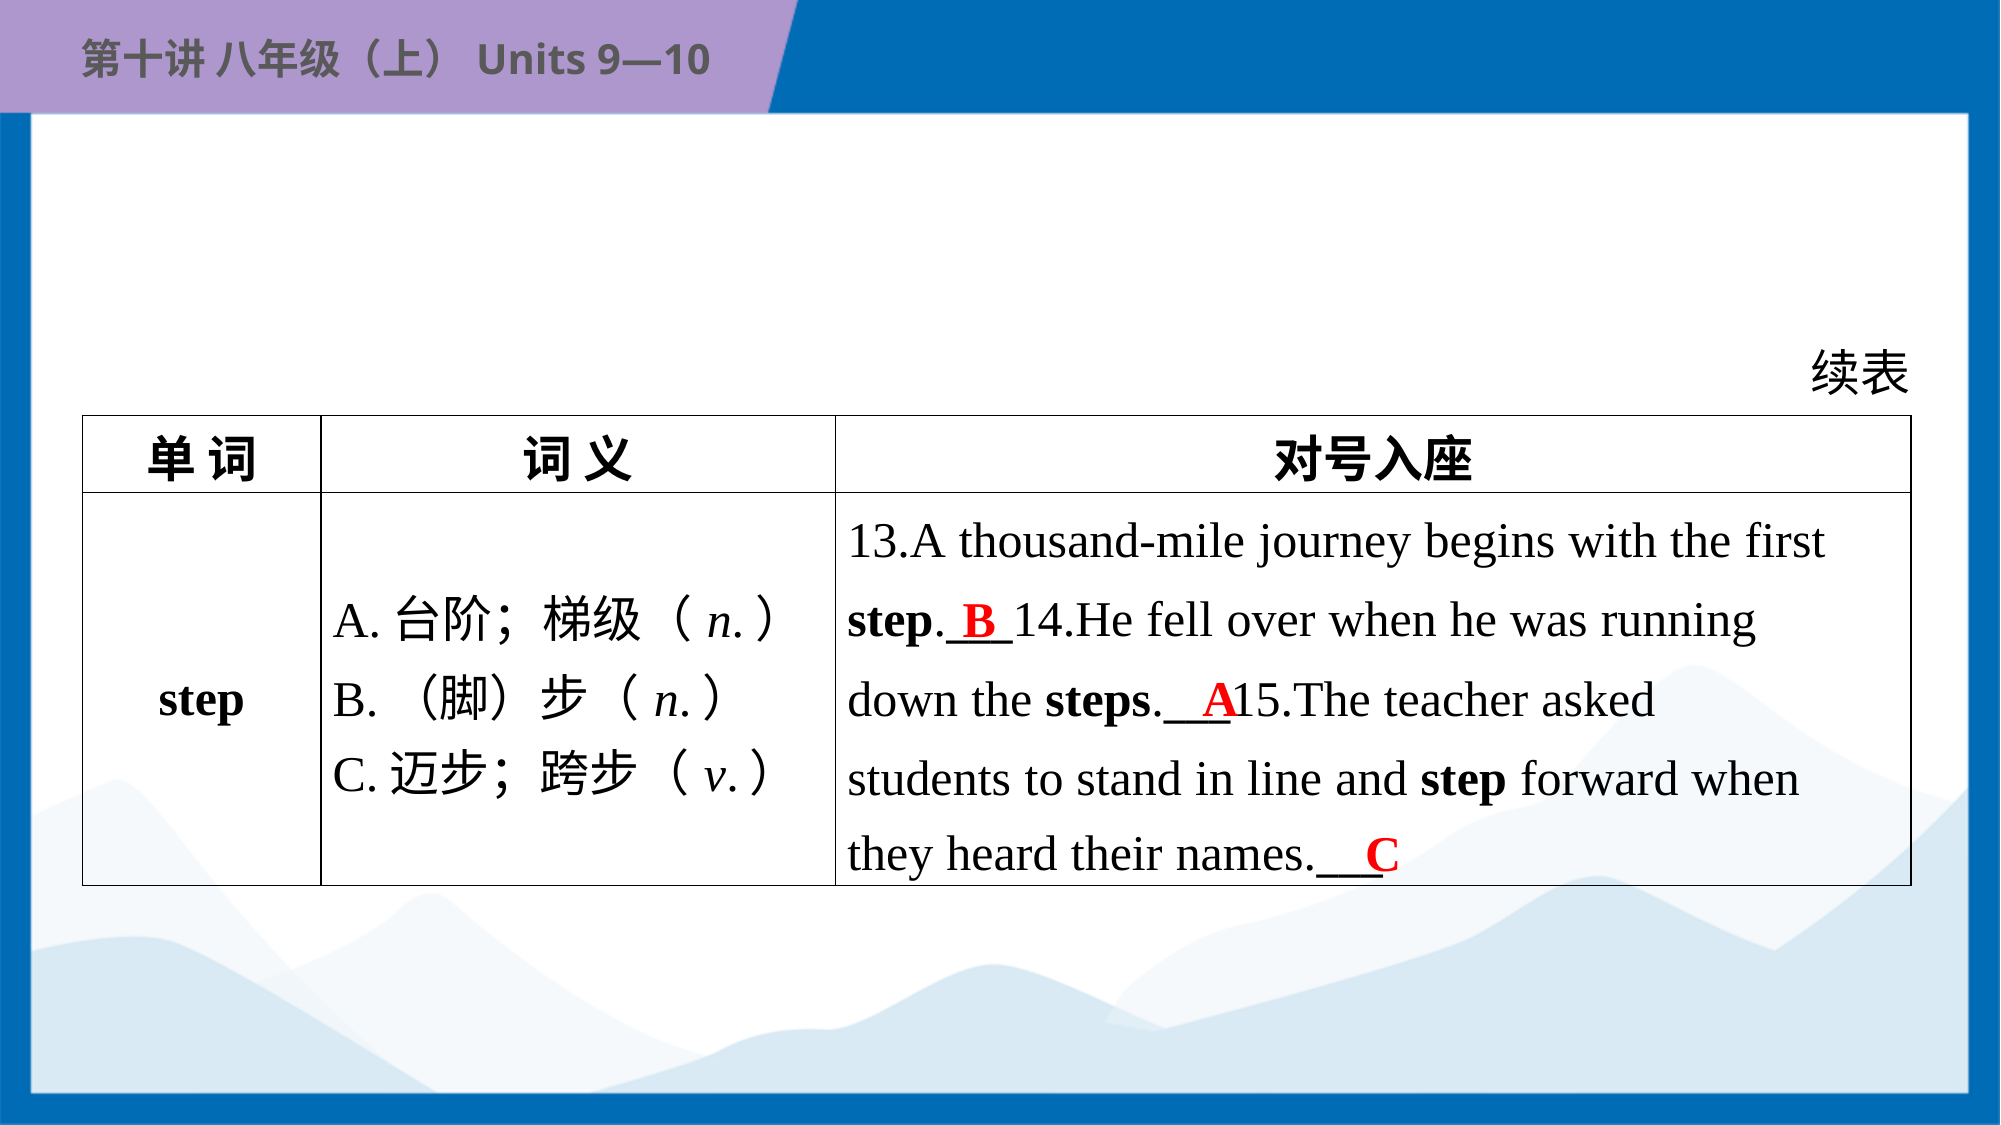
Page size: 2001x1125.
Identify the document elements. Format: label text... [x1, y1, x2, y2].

table_cell 13.A thousand-mile journey begins with the first step.___14.He fell over when he was running down the steps.___15.The teacher asked students to stand in line and step forward when they heard their names.___ [836, 493, 1910, 885]
text_box C [1347, 804, 1420, 876]
table_cell A.台阶；梯级（n.） B.（脚）步（n.） C.迈步；跨步（v.） [322, 493, 835, 885]
table_header 词 义 [322, 416, 835, 492]
text_box A [1184, 649, 1257, 721]
table_header 单 词 [83, 416, 320, 492]
table_header 对号入座 [836, 416, 1910, 492]
text_box 续表 [1810, 314, 1911, 402]
text_box B [944, 570, 1015, 642]
table_cell step [83, 493, 320, 885]
picture [0, 0, 2000, 1125]
